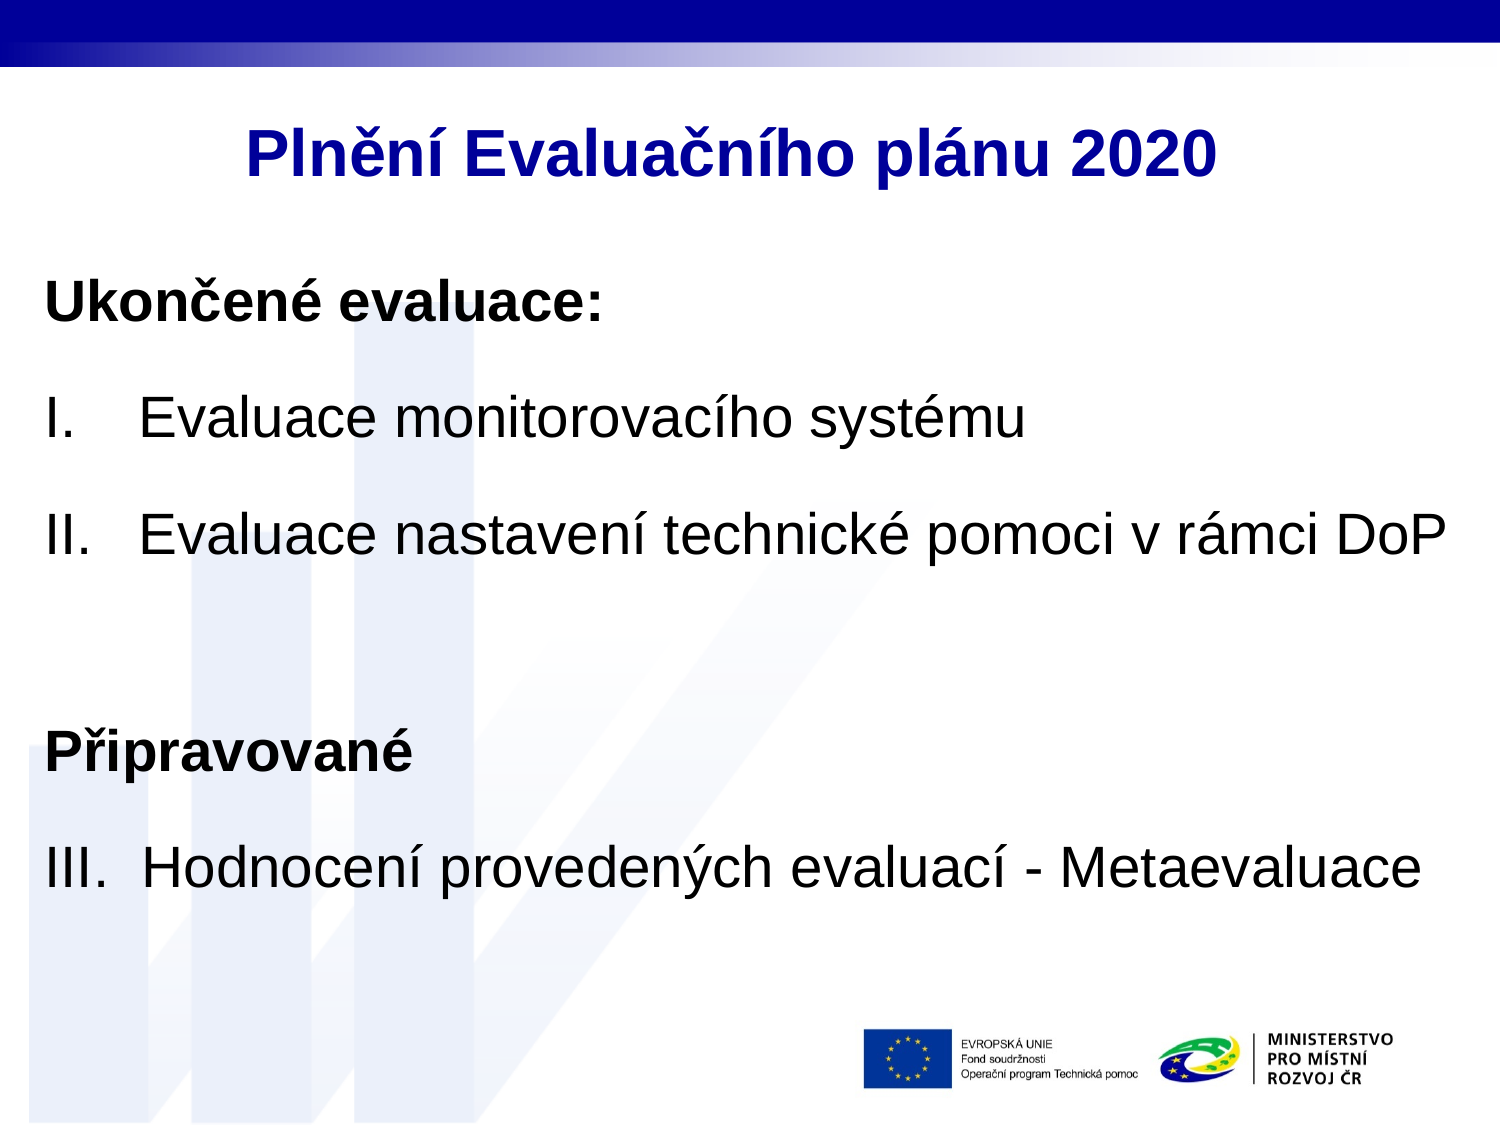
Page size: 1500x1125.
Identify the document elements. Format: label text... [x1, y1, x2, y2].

picture [29, 1012, 1412, 1125]
title Plnění Evaluačního plánu 2020 [64, 101, 1400, 197]
list Ukončené evaluace: Evaluace monitorovacího systému Evaluace nastavení technické pomoci v rámci DoP Připravované III. Hodnocení provedených evaluací - Metaevaluace [29, 255, 1471, 1012]
